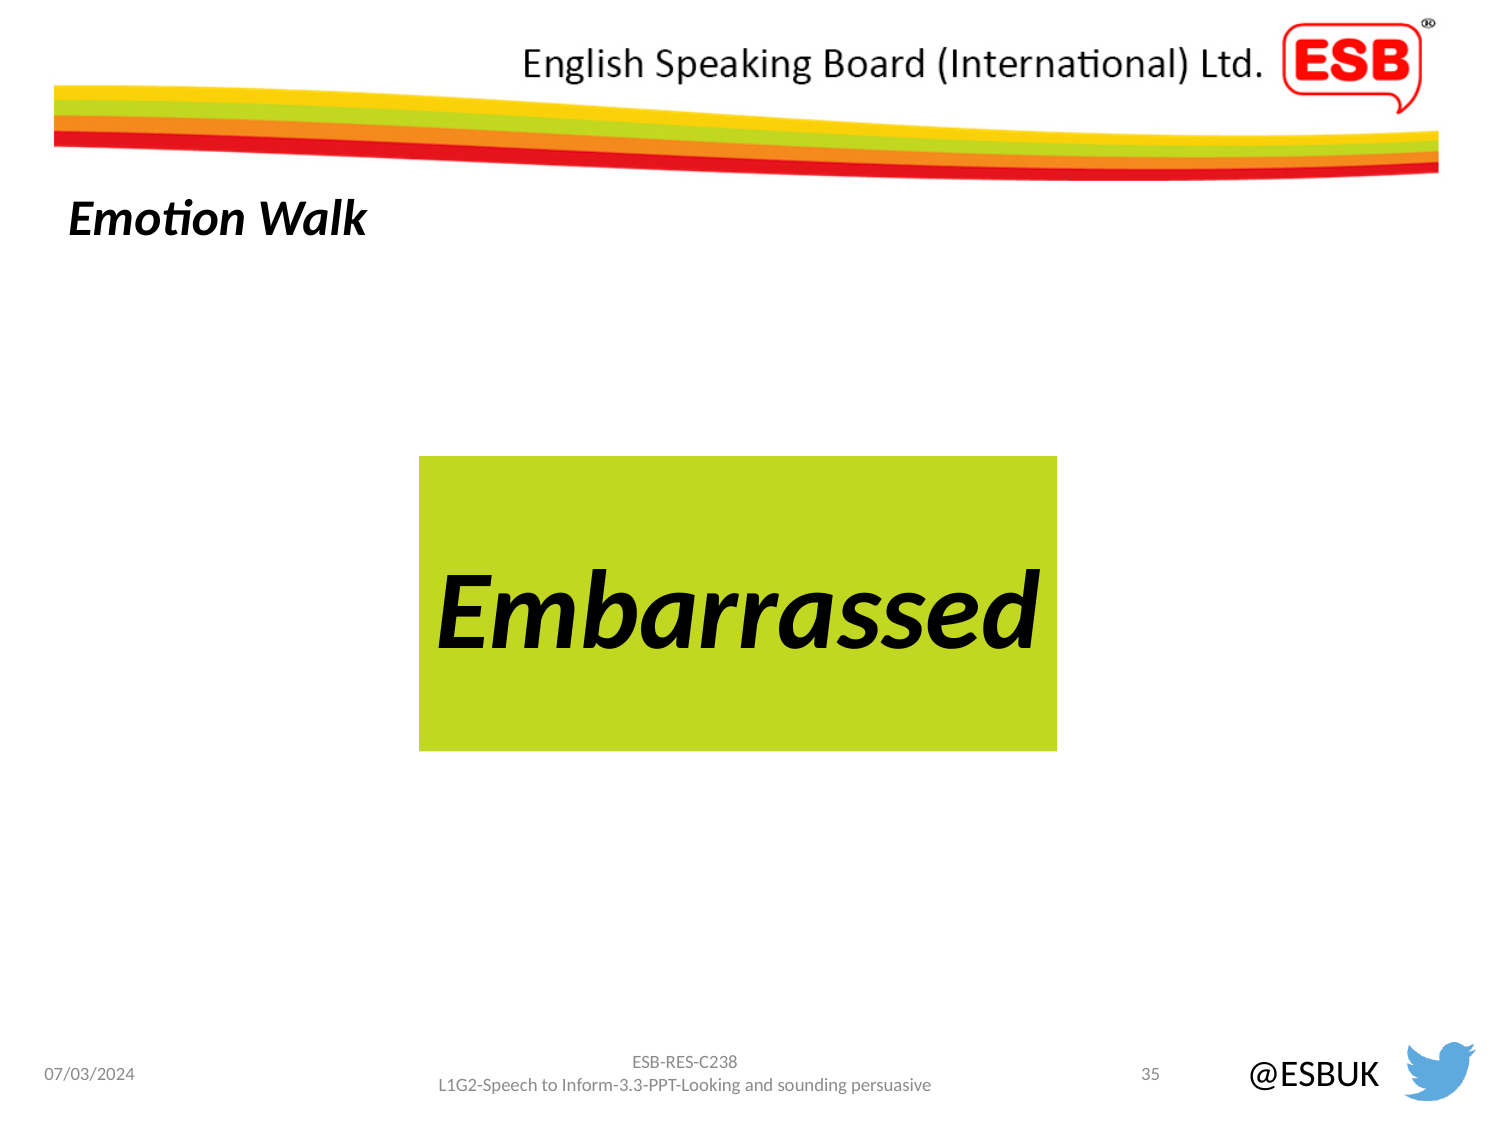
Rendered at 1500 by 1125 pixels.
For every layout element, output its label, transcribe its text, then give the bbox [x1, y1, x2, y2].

picture [1404, 1042, 1476, 1101]
slide_number 35 [930, 1042, 1176, 1103]
text_box Embarrassed [418, 455, 1058, 753]
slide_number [29, 1042, 367, 1103]
footer ESB-RES-C238 L1G2-Speech to Inform-3.3-PPT-Looking and sounding persuasive [395, 1042, 930, 1103]
picture [0, 0, 1500, 189]
title Emotion Walk [53, 183, 1347, 255]
